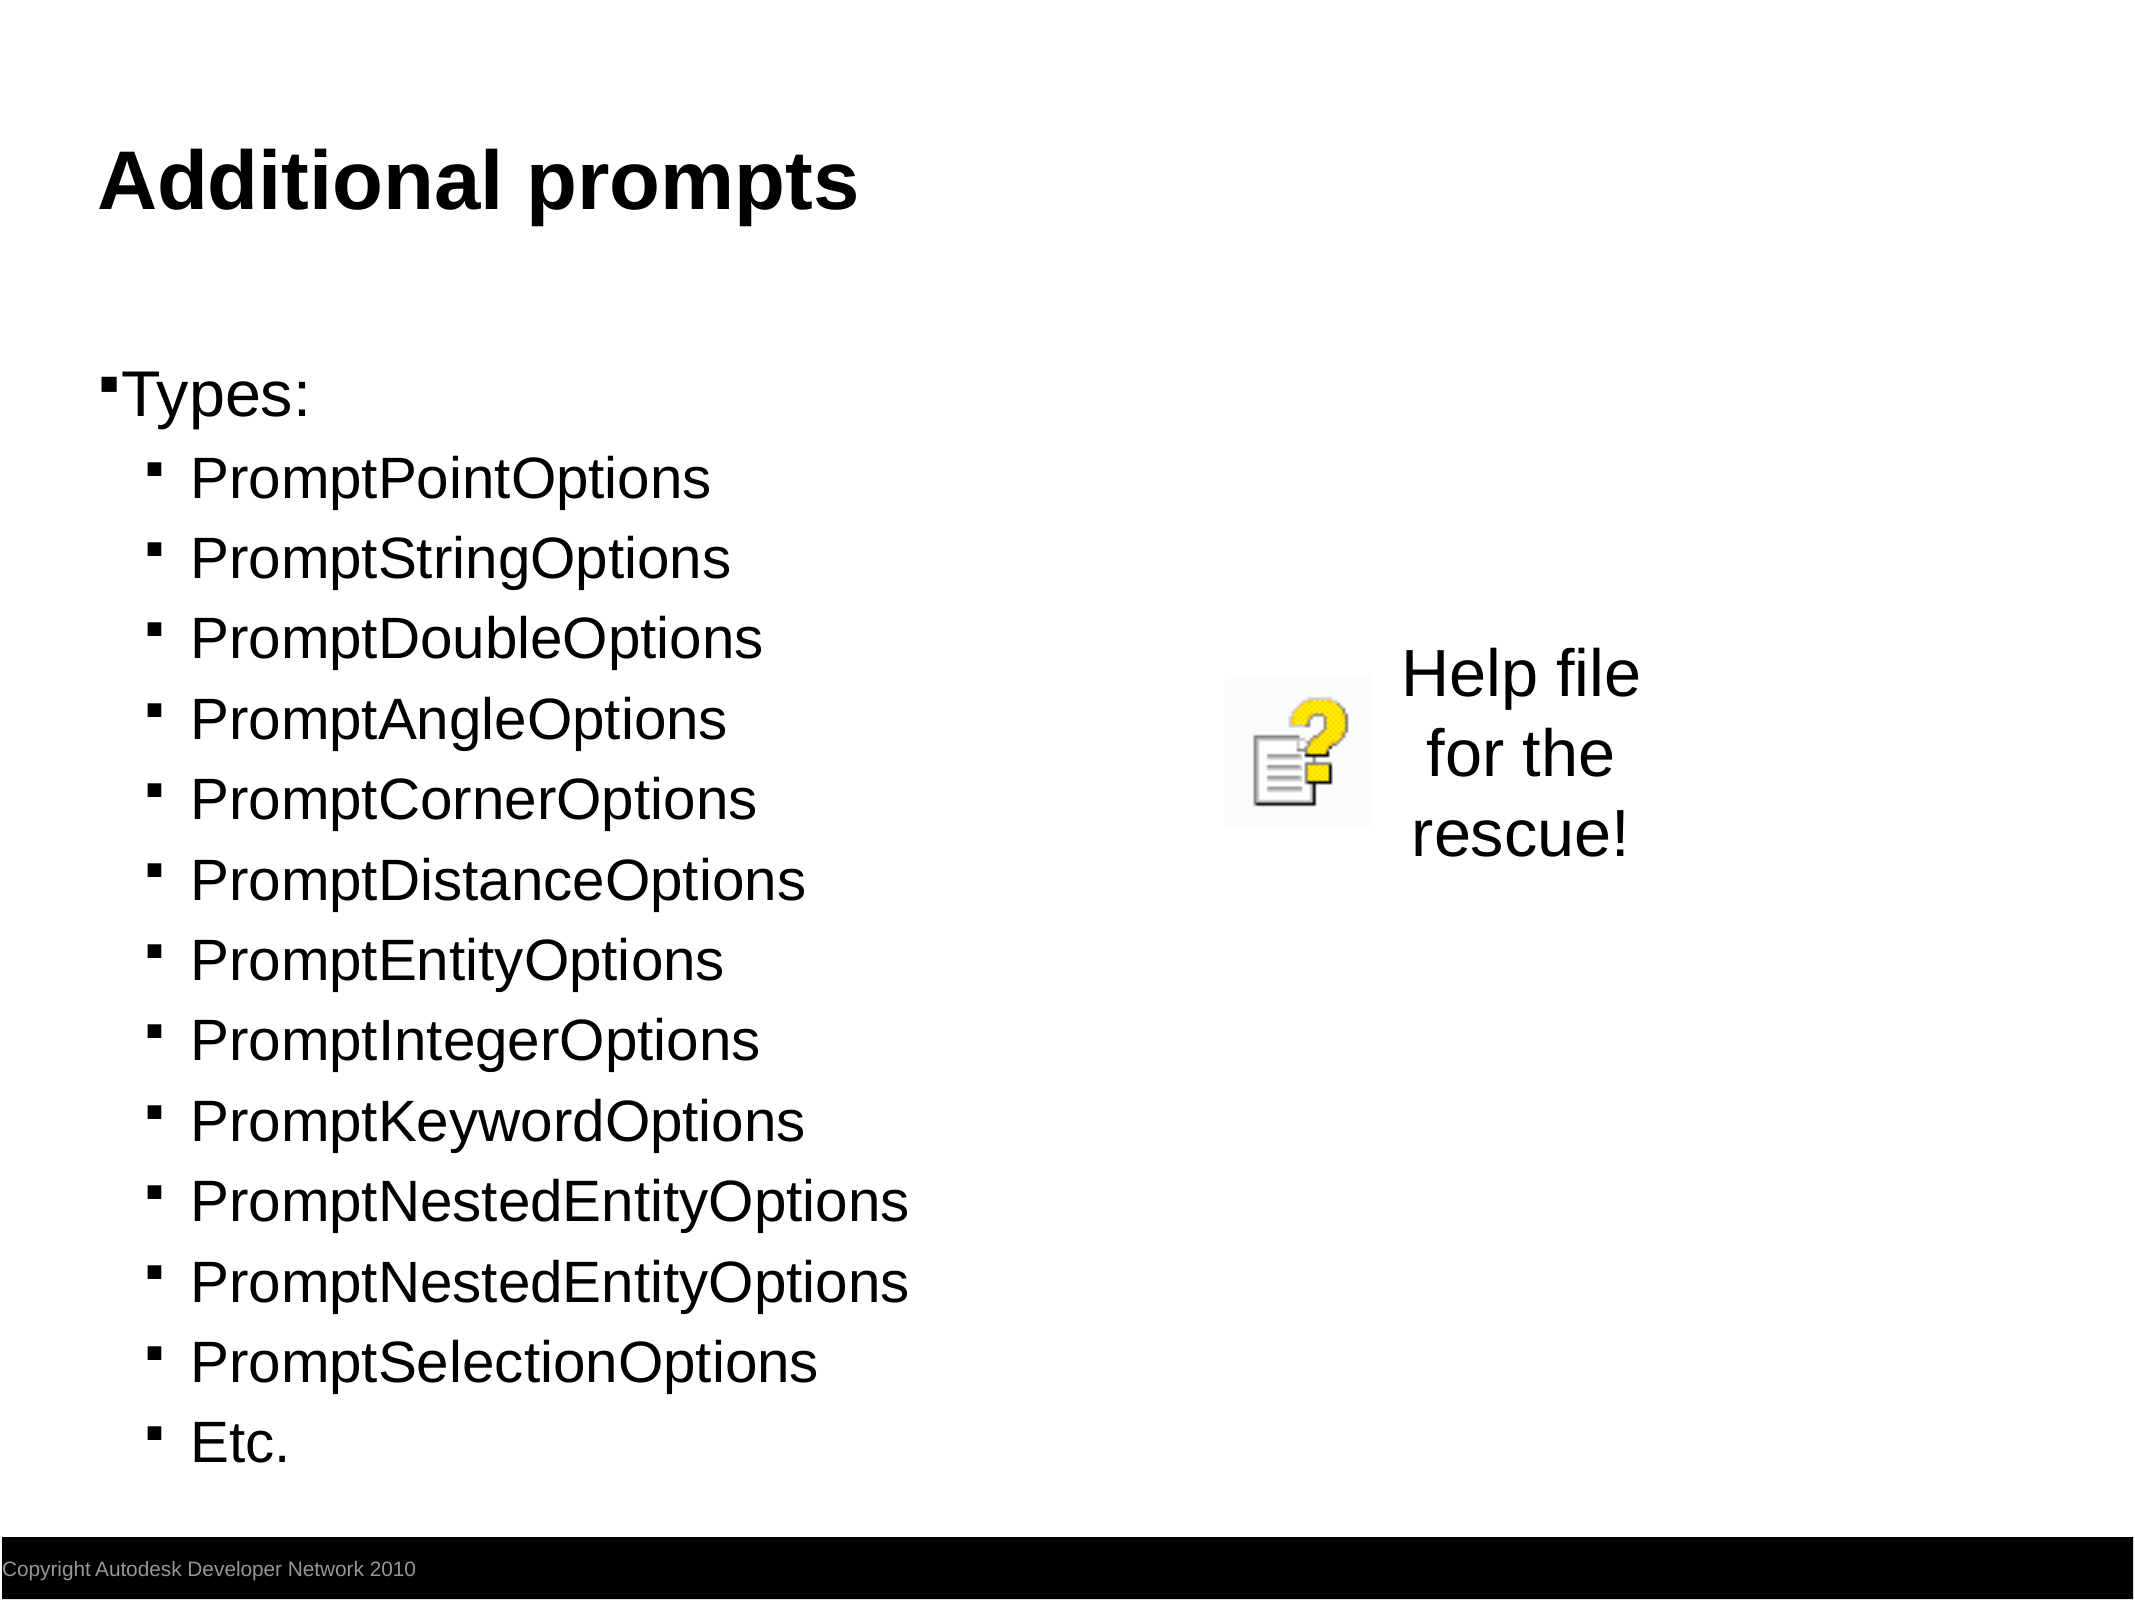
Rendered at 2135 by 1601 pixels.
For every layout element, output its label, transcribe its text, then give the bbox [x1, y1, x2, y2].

text_box Help file for the rescue! [1372, 622, 1670, 877]
title Additional prompts [96, 59, 2028, 293]
picture [1225, 674, 1374, 828]
list Types: PromptPointOptions PromptStringOptions PromptDoubleOptions PromptAngleOptions PromptCornerOptions PromptDistanceOptions PromptEntityOptions PromptIntegerOptions PromptKeywordOptions PromptNestedEntityOptions PromptNestedEntityOptions PromptSelectionOptions Etc. [96, 351, 2028, 1452]
